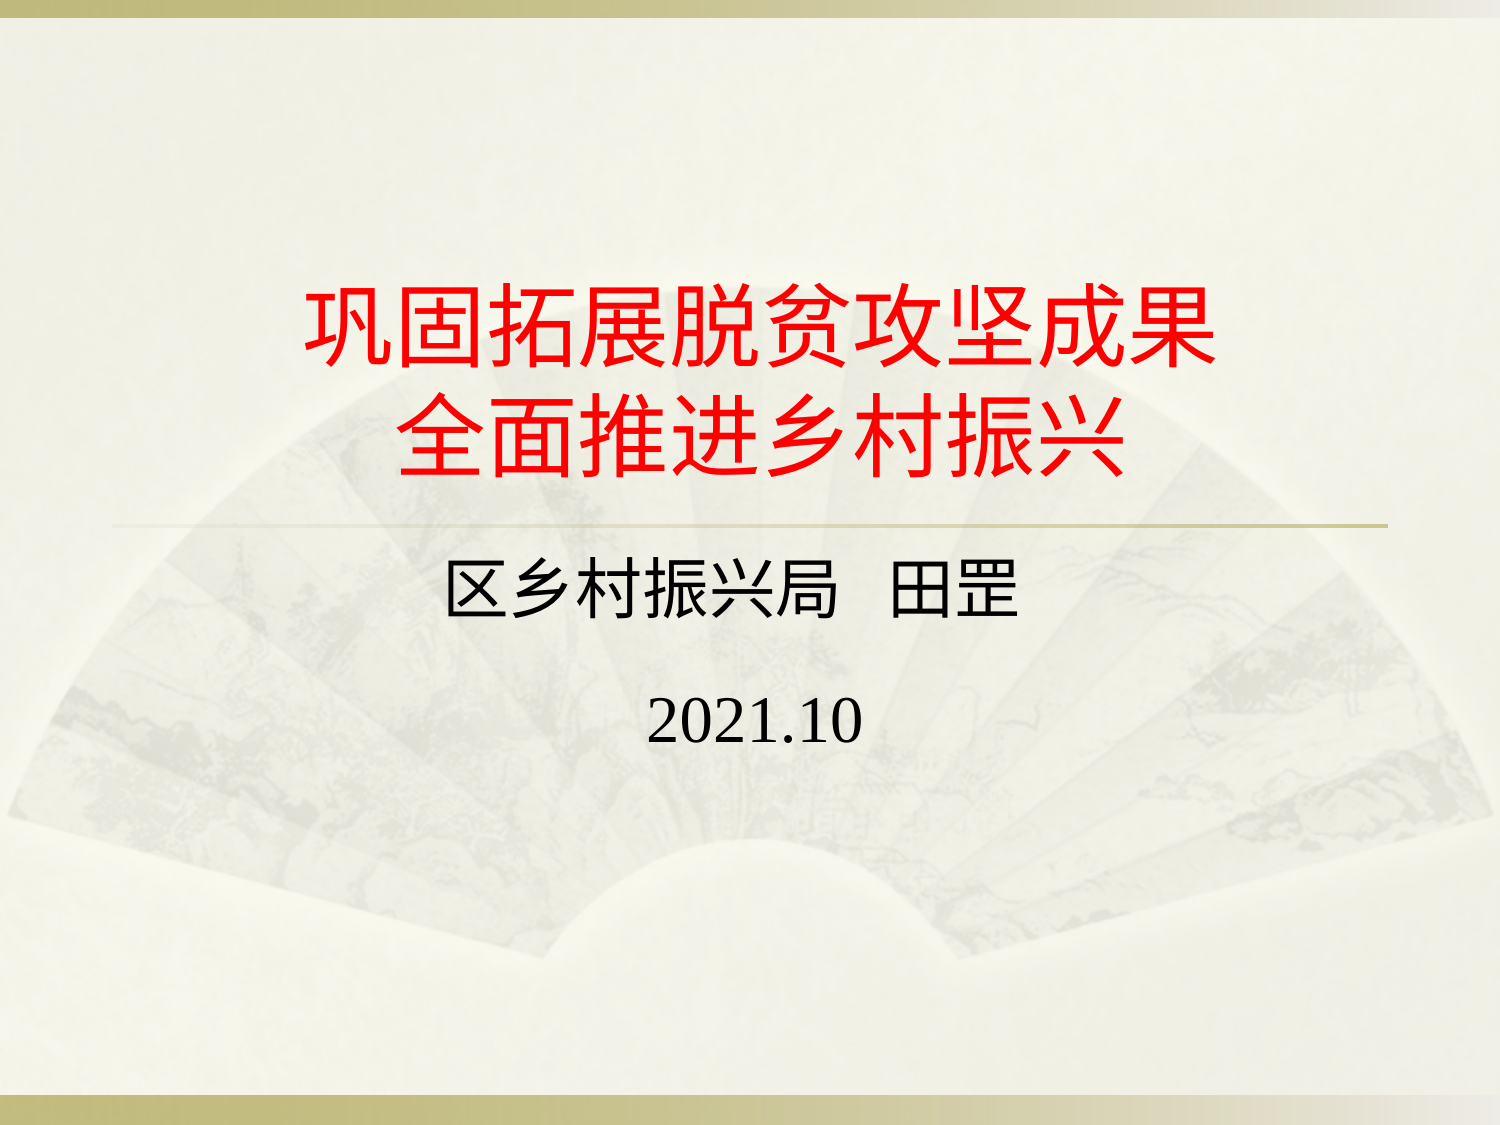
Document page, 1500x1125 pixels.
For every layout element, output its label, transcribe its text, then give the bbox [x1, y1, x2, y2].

text_box 2021.10 [230, 668, 1281, 957]
subtitle 区乡村振兴局 田罡 [206, 538, 1257, 705]
title 巩固拓展脱贫攻坚成果 全面推进乡村振兴 [123, 255, 1400, 497]
